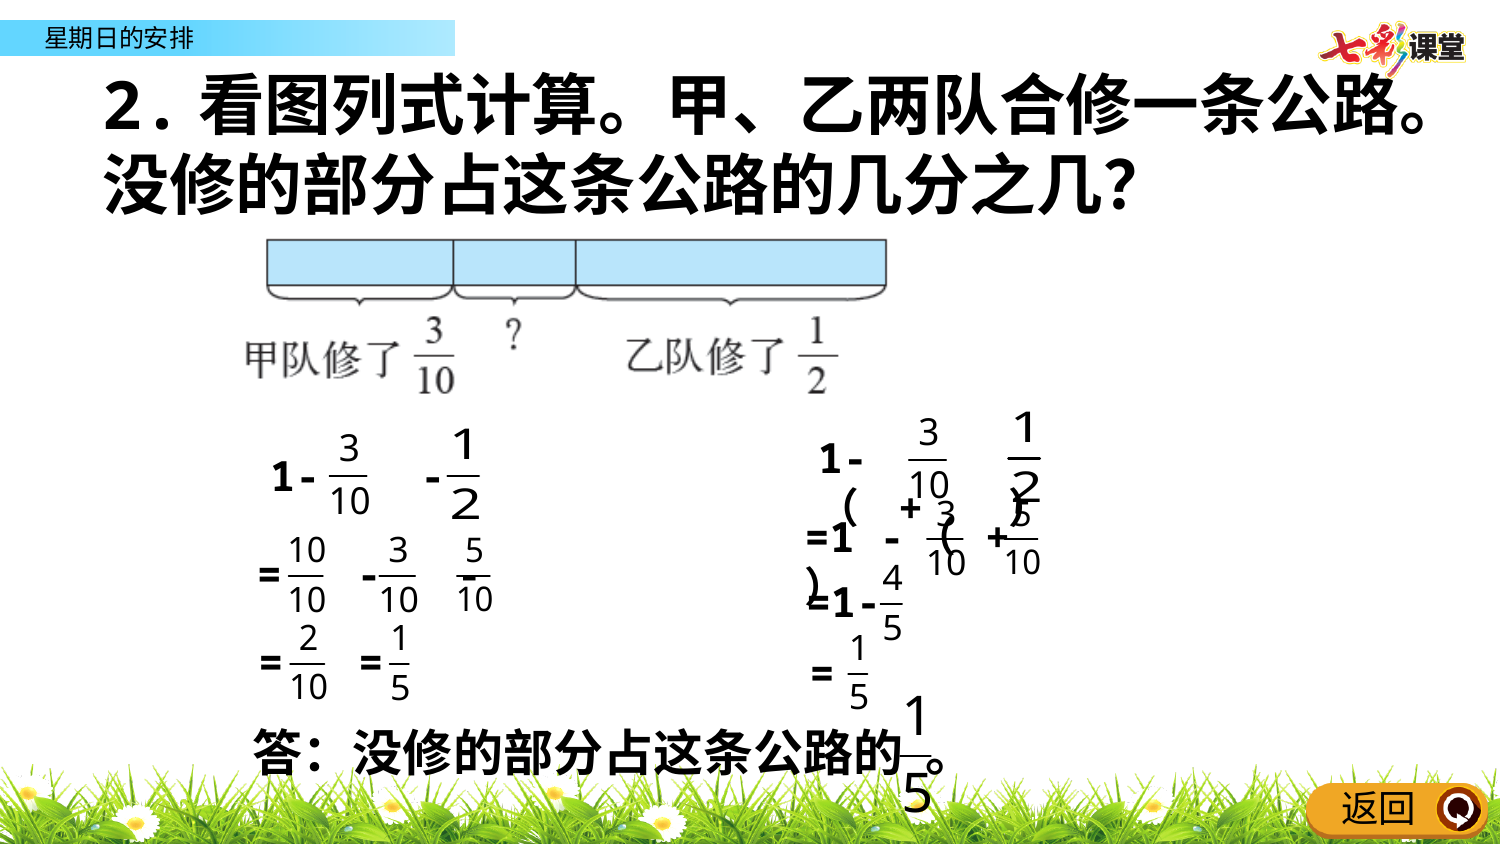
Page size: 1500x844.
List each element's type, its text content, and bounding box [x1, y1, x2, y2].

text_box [243, 614, 509, 677]
text_box = [794, 656, 836, 677]
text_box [841, 624, 876, 677]
picture [1316, 20, 1468, 80]
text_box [241, 526, 507, 614]
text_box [791, 554, 1056, 649]
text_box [255, 415, 497, 524]
picture [0, 764, 1500, 844]
text_box 2.看图列式计算。甲、乙两队合修一条公路。没修的部分占这条公路的几分之几？ [87, 55, 1421, 231]
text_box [789, 489, 1055, 555]
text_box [218, 678, 1011, 825]
picture [218, 226, 904, 405]
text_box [802, 397, 1074, 512]
